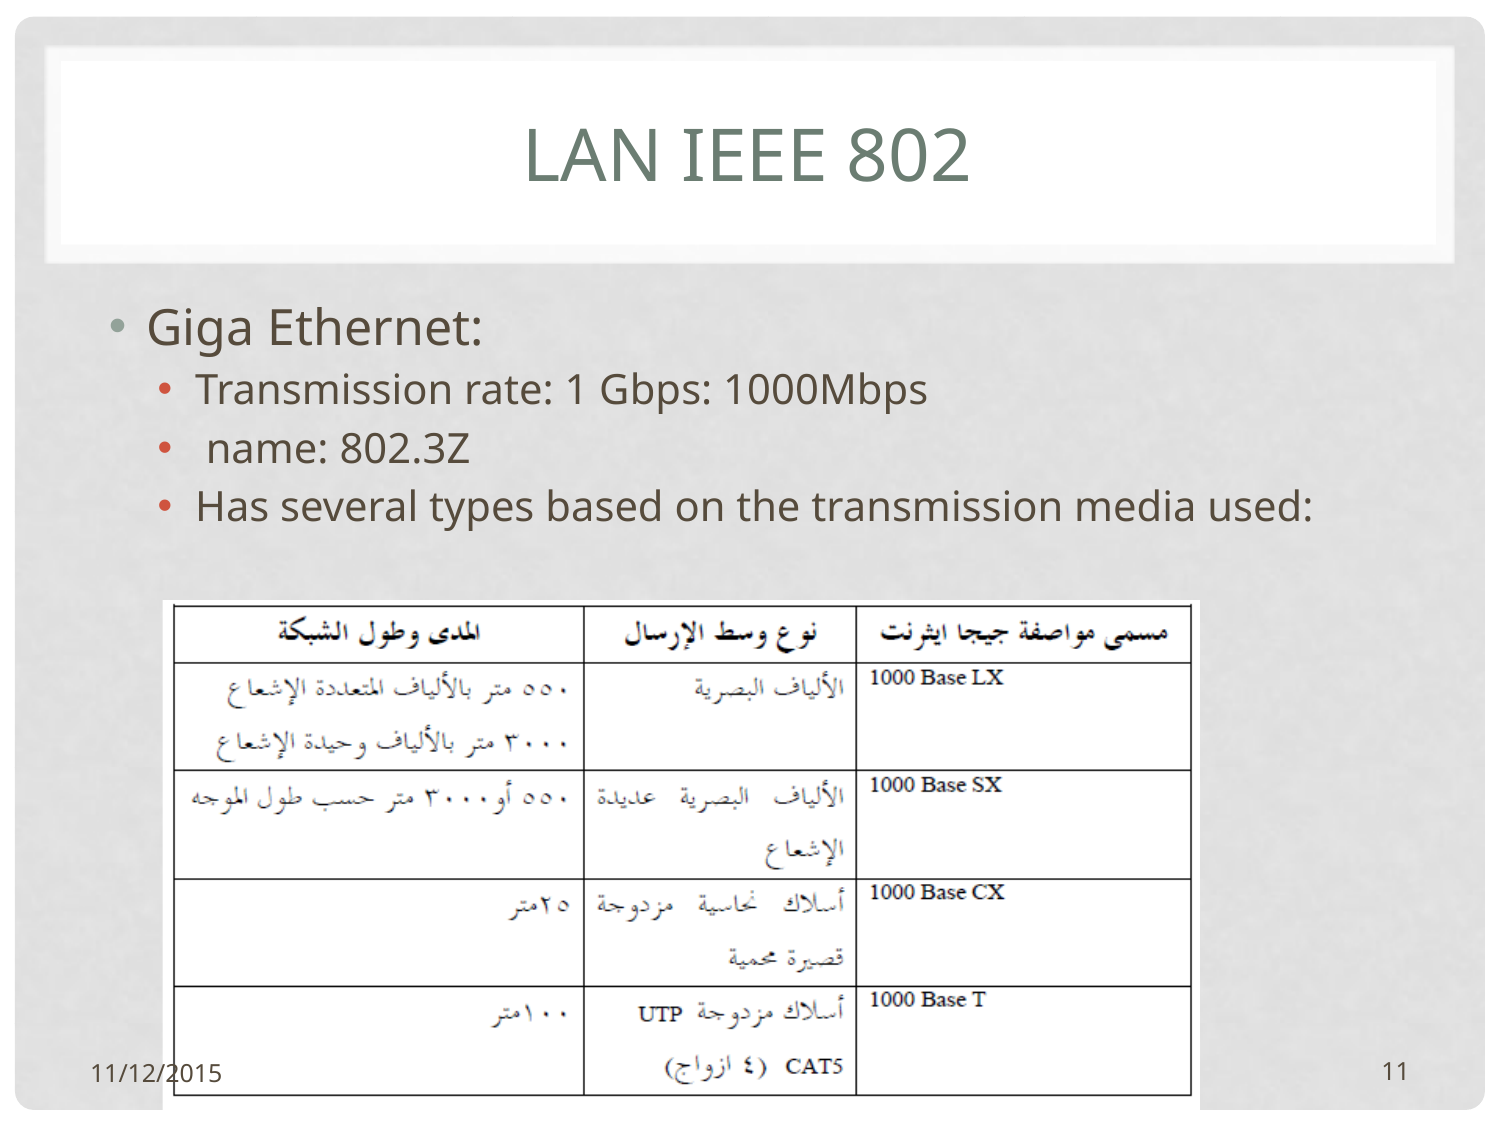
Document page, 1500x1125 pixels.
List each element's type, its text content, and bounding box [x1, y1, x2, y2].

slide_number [75, 1042, 162, 1103]
slide_number 11 [1201, 1042, 1425, 1103]
list Giga Ethernet: Transmission rate: 1 Gbps: 1000Mbps name: 802.3Z Has several types based on the transmission media used: [75, 287, 1425, 1005]
picture [162, 599, 1201, 1113]
title LAN IEEE 802 [69, 66, 1425, 238]
